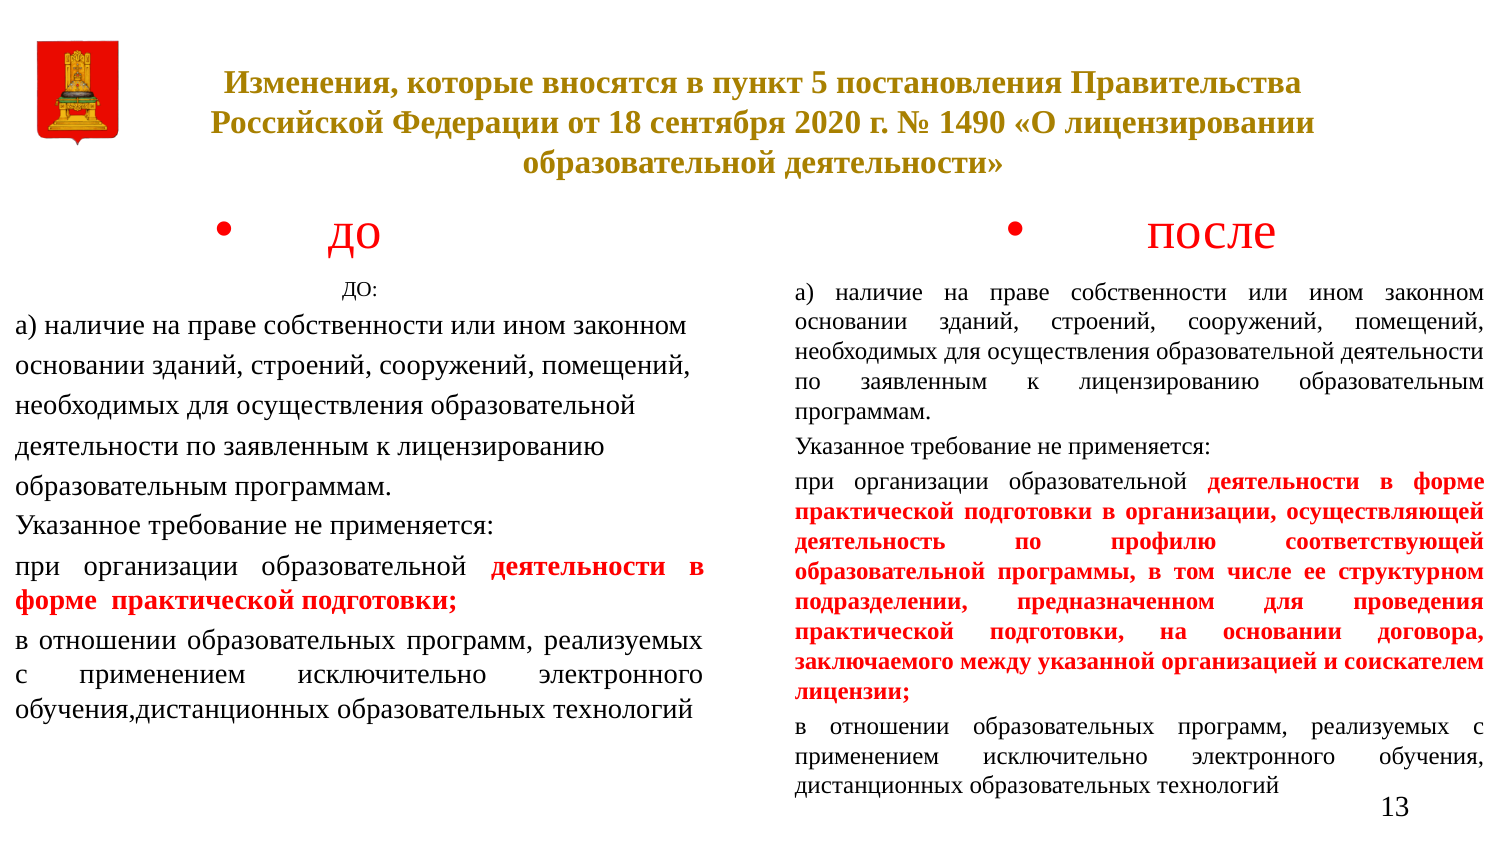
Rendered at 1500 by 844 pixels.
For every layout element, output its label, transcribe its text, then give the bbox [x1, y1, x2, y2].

list а) наличие на праве собственности или ином законном основании зданий, строений, сооружений, помещений, необходимых для осуществления образовательной деятельности по заявленным к лицензированию образовательным программам. Указанное требование не применяется: при организации образовательной деятельности в форме практической подготовки в организации, осуществляющей деятельность по профилю соответствующей образовательной программы, в том числе ее структурном подразделении, предназначенном для проведения практической подготовки, на основании договора, заключаемого между указанной организацией и соискателем лицензии; в отношении образовательных программ, реализуемых с применением исключительно электронного обучения, дистанционных образовательных технологий [779, 267, 1500, 844]
picture [34, 34, 125, 151]
list до [0, 188, 663, 267]
text_box Изменения, которые вносятся в пункт 5 постановления Правительства Российской Федерации от 18 сентября 2020 г. № 1490 «О лицензировании образовательной деятельности» [123, 43, 1404, 198]
list ДО: а) наличие на праве собственности или ином законном основании зданий, строений, сооружений, помещений, необходимых для осуществления образовательной деятельности по заявленным к лицензированию образовательным программам. Указанное требование не применяется: при организации образовательной деятельности в форме практической подготовки; в отношении образовательных программ, реализуемых с применением исключительно электронного обучения,дистанционных образовательных технологий [0, 267, 721, 754]
list после [836, 188, 1500, 267]
